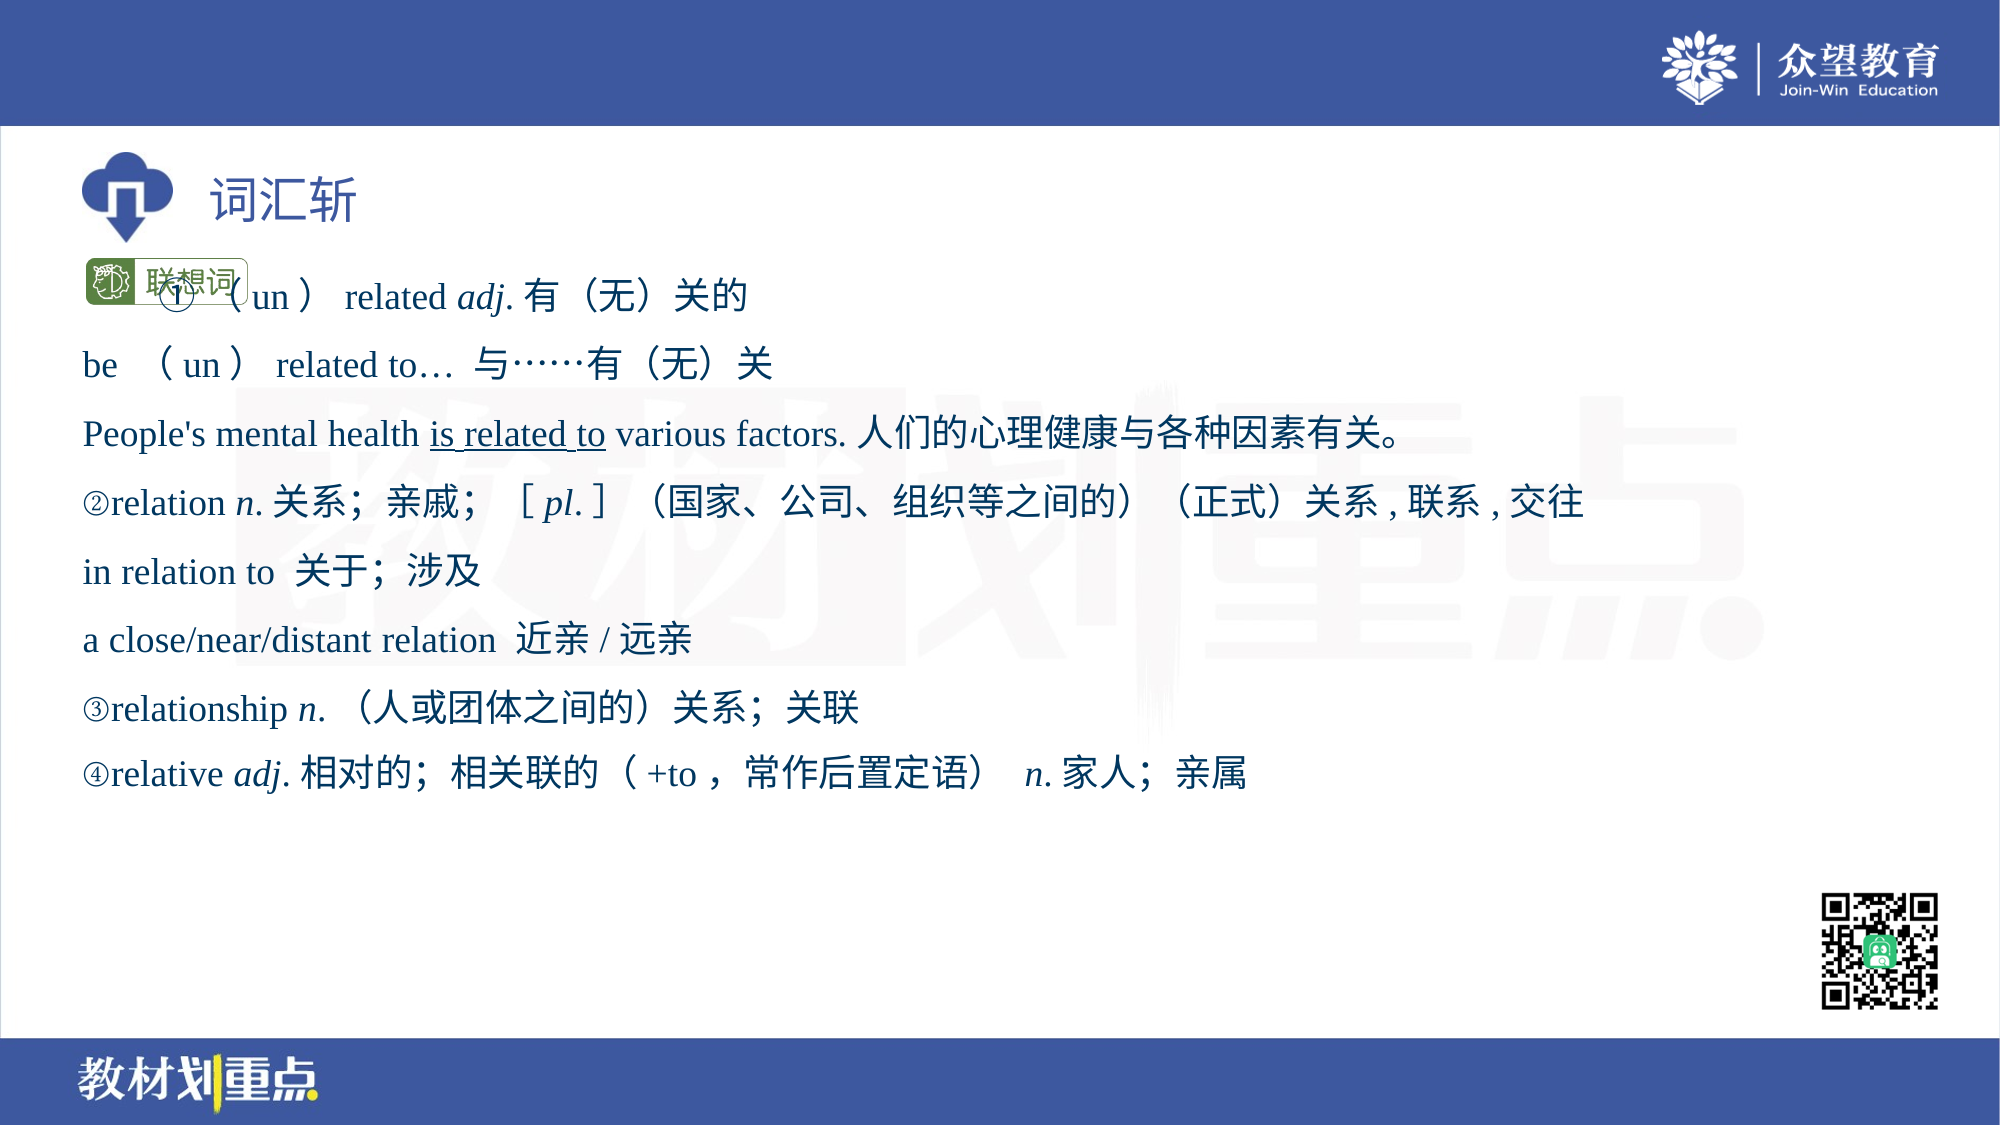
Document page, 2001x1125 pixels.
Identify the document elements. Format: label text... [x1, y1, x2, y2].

text_box ①（un）related adj.有（无）关的 be （un）related to… 与……有（无）关 People's mental health is related to various factors.人们的心理健康与各种因素有关。 ②relation n.关系；亲戚；［pl.］（国家、公司、组织等之间的）（正式）关系,联系,交往 in relation to 关于；涉及 a close/near/distant relation 近亲/远亲 ③relationship n.（人或团体之间的）关系；关联 ④relative adj.相对的；相关联的（+to，常作后置定语） n.家人；亲属 [82, 248, 1817, 787]
picture [0, 0, 2000, 1125]
